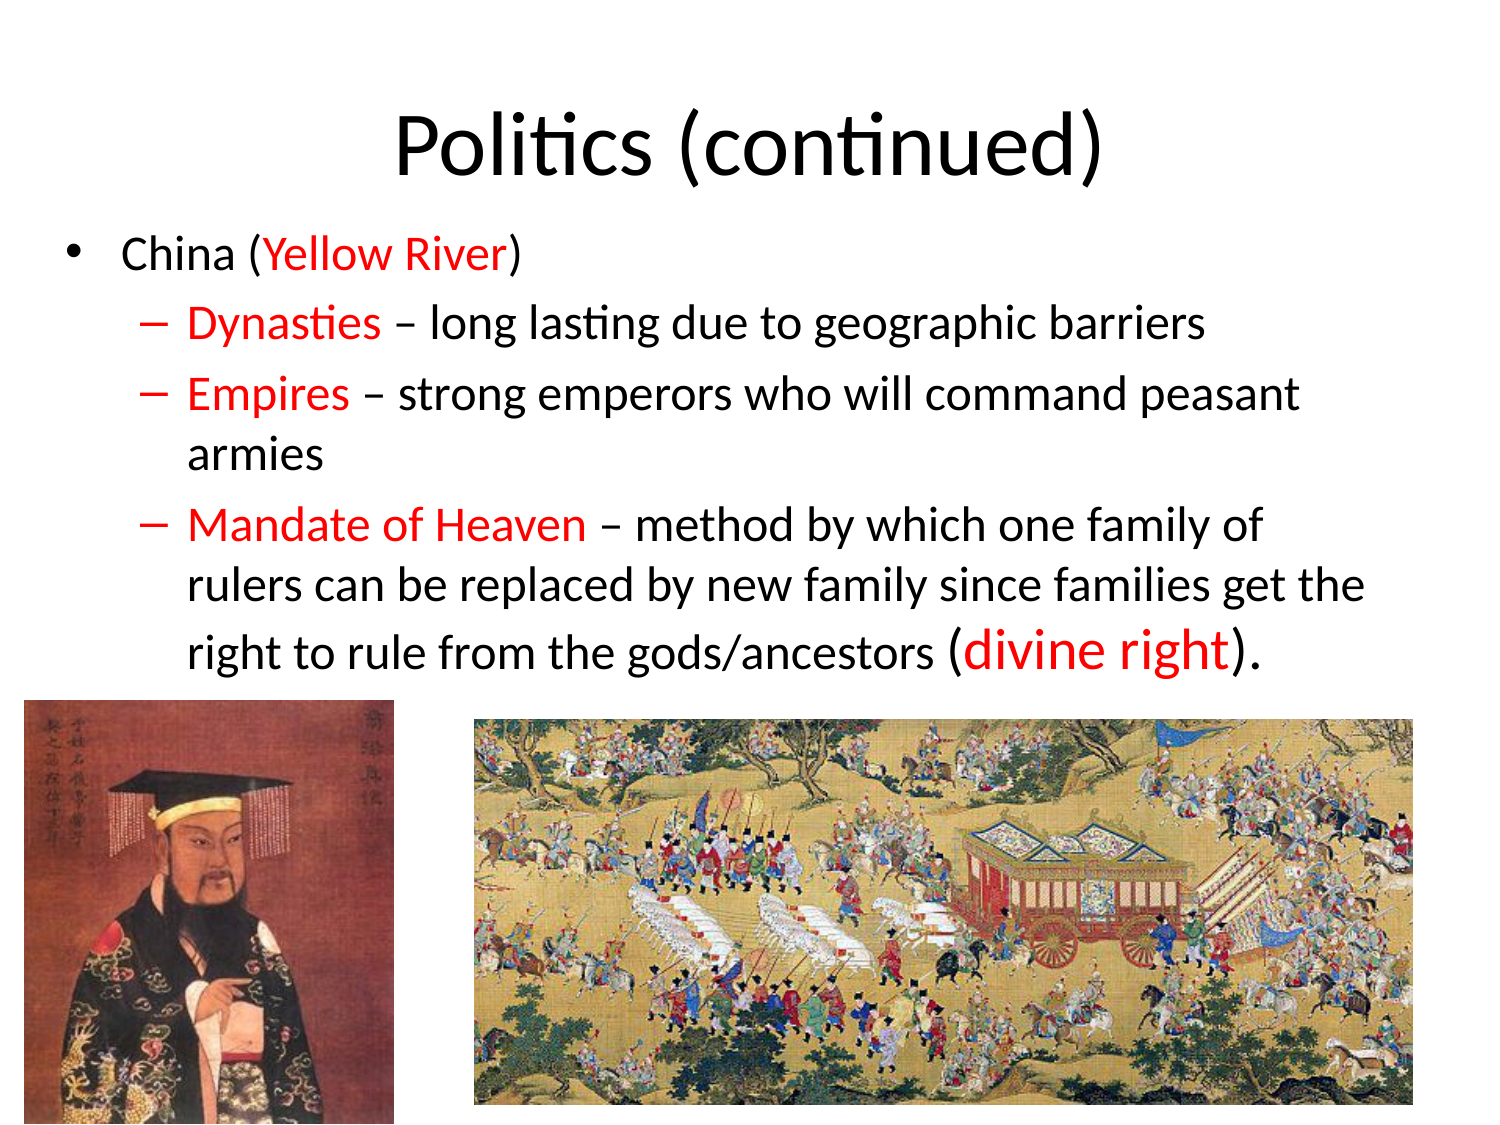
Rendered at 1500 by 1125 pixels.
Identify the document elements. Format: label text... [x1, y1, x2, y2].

picture [24, 700, 394, 1125]
title Politics (continued) [75, 45, 1425, 233]
picture [474, 719, 1413, 1105]
list China (Yellow River) Dynasties – long lasting due to geographic barriers Empires – strong emperors who will command peasant armies Mandate of Heaven – method by which one family of rulers can be replaced by new family since families get the right to rule from the gods/ancestors (divine right). [50, 212, 1400, 955]
